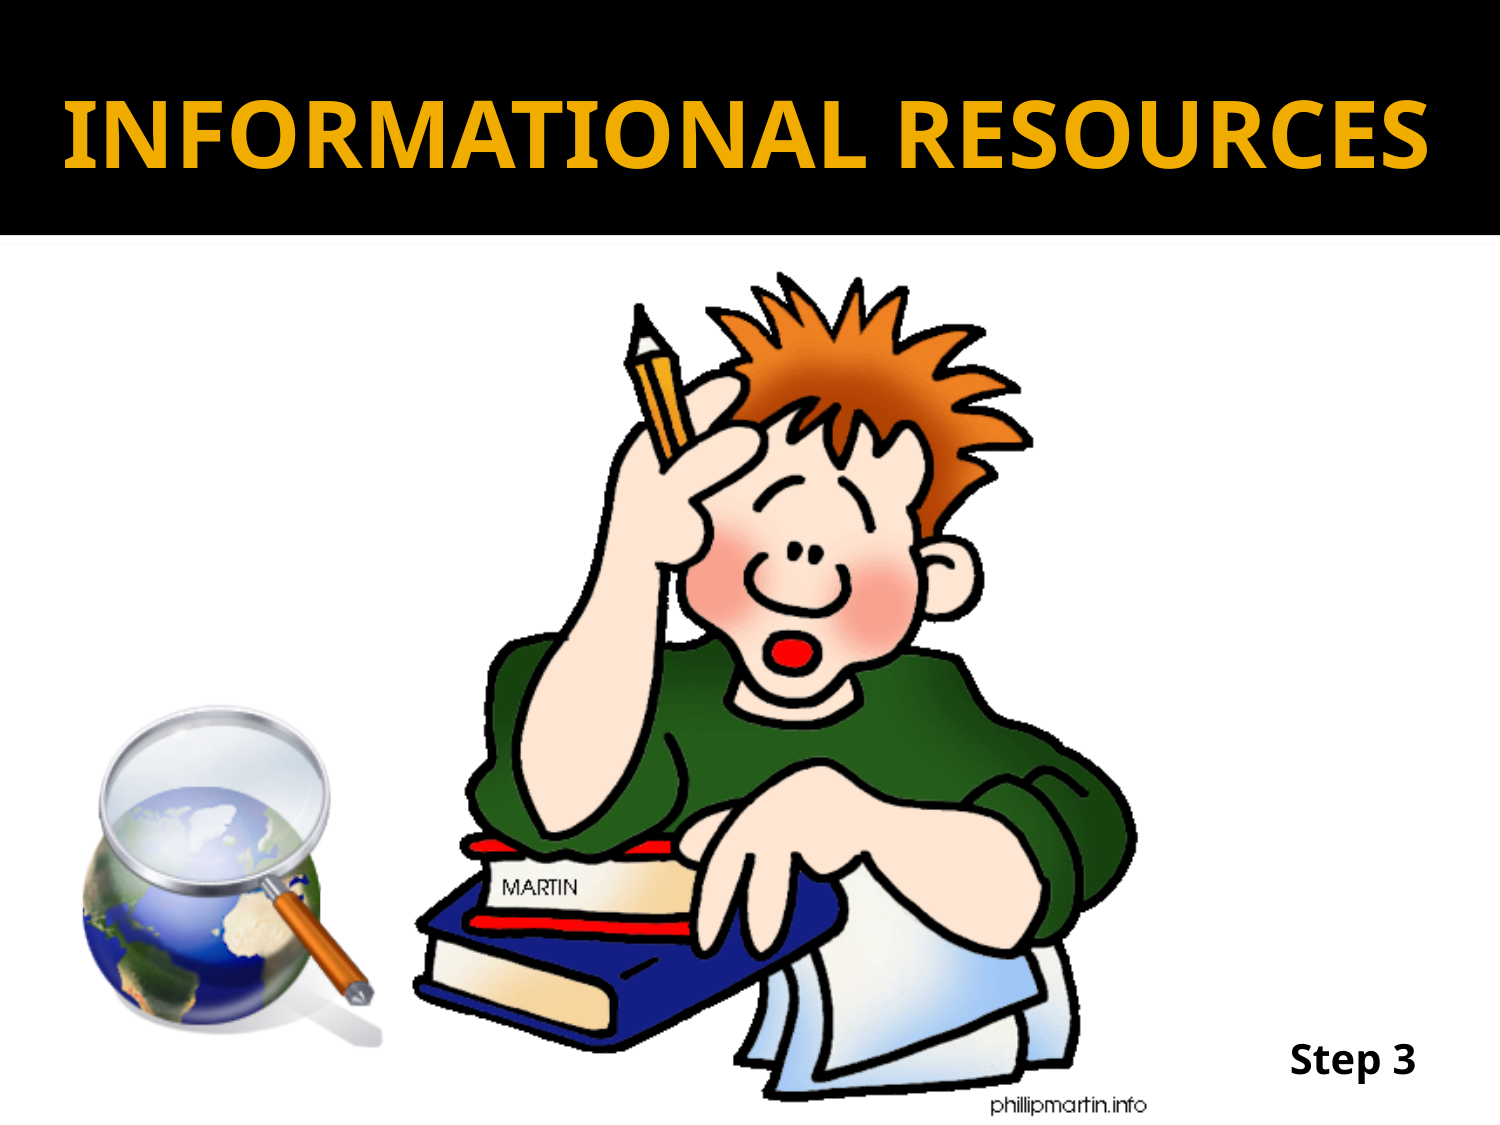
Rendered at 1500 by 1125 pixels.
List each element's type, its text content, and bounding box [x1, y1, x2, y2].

picture [37, 248, 1159, 1125]
title INFORMATIONAL RESOURCES [37, 50, 1450, 213]
text_box Step 3 [1275, 1025, 1463, 1090]
